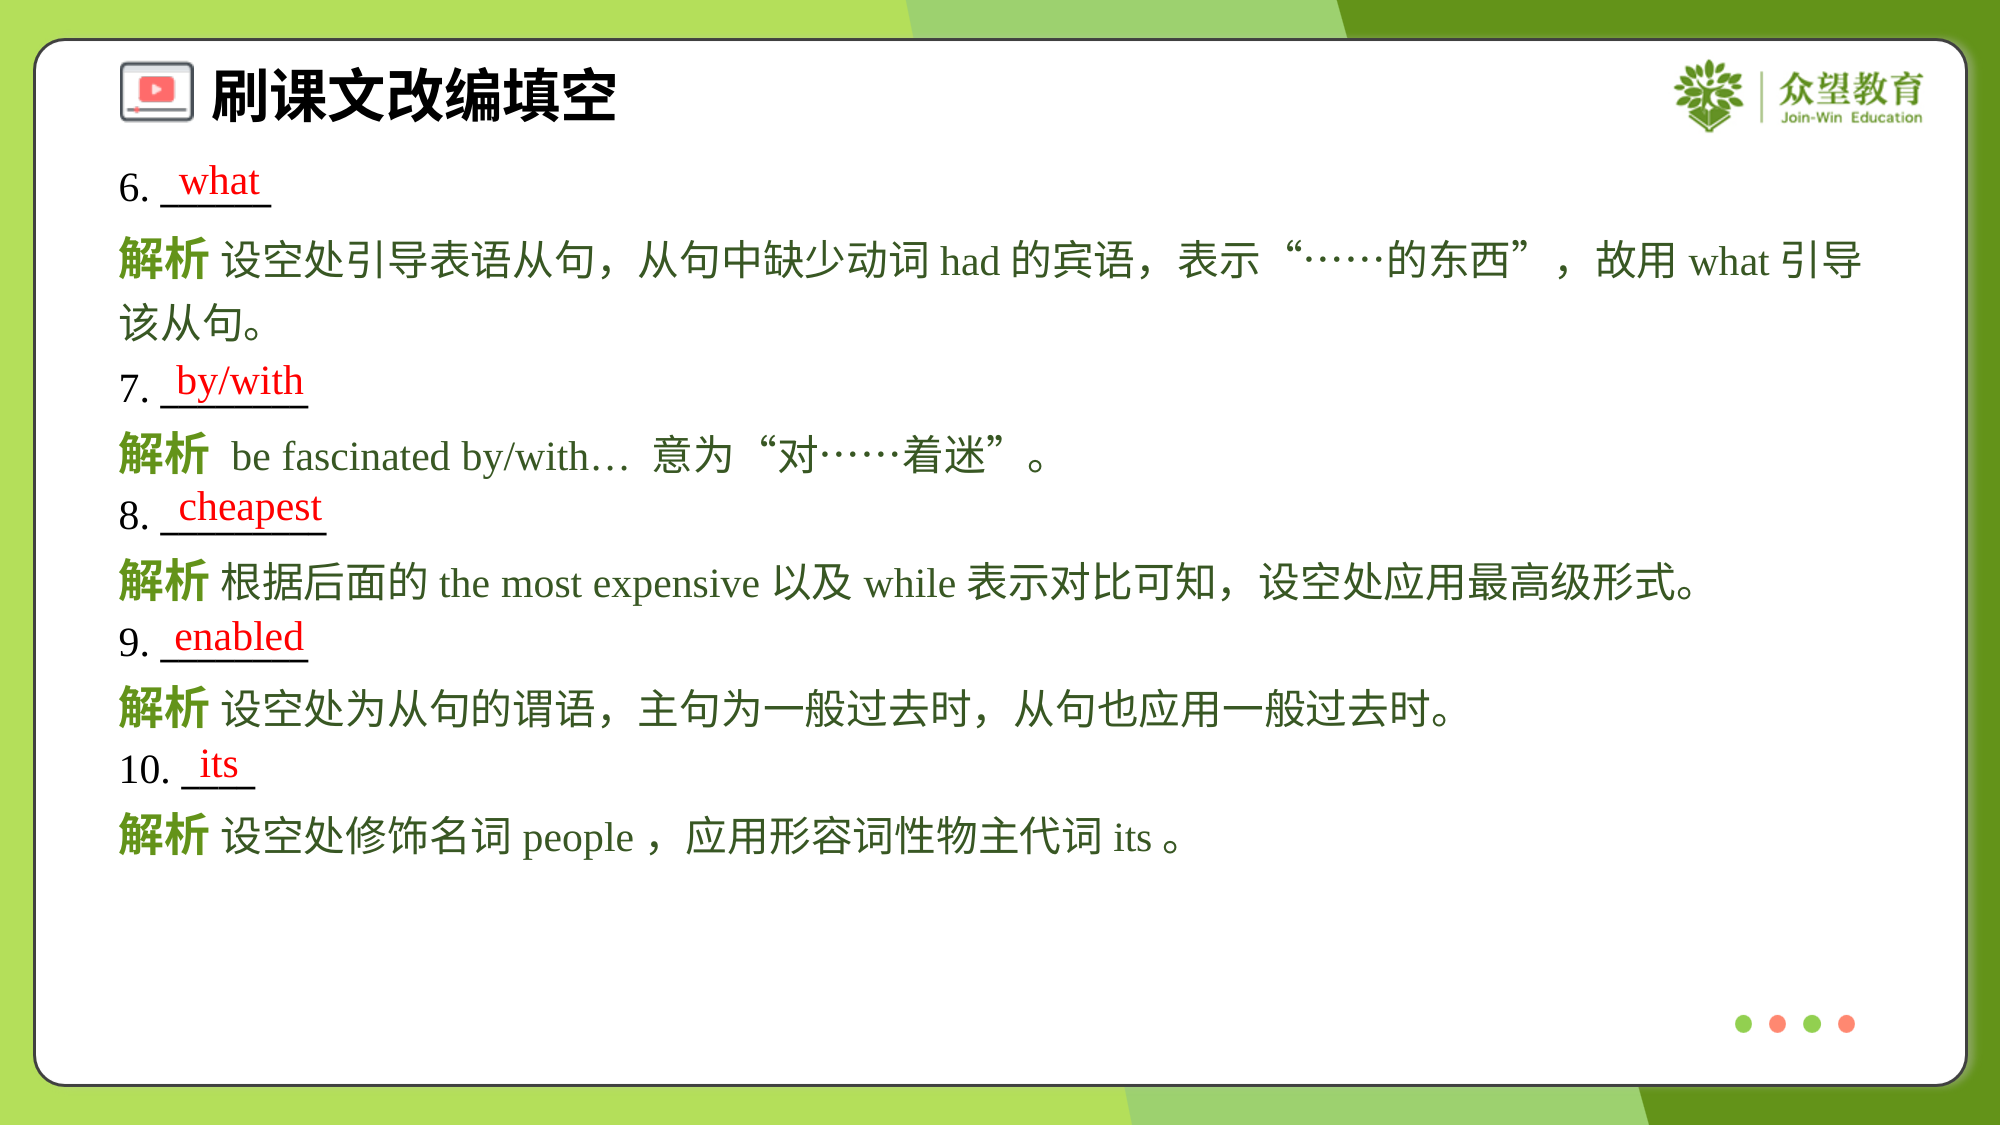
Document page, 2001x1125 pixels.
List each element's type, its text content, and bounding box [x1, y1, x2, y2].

text_box 解析 设空处引导表语从句，从句中缺少动词had的宾语，表示“……的东西”，故用what引导该从句。 [118, 215, 1883, 343]
text_box its [195, 722, 244, 781]
text_box 解析 根据后面的the most expensive以及while表示对比可知，设空处应用最高级形式。 [118, 538, 1883, 601]
text_box 10. ____ [118, 729, 1883, 787]
text_box 解析 be fascinated by/with… 意为“对……着迷”。 [118, 411, 1883, 474]
text_box 7. ________ [118, 348, 1883, 406]
picture [0, 0, 2000, 1125]
text_box 8. _________ [118, 474, 1883, 532]
text_box 解析 设空处为从句的谓语，主句为一般过去时，从句也应用一般过去时。 [118, 665, 1883, 728]
text_box 6. ______ [118, 146, 1883, 204]
text_box 解析 设空处修饰名词people，应用形容词性物主代词its。 [118, 792, 1883, 855]
text_box cheapest [174, 466, 327, 525]
text_box by/with [172, 339, 309, 398]
text_box what [174, 140, 265, 199]
text_box 9. ________ [118, 602, 1883, 659]
text_box enabled [170, 595, 309, 654]
